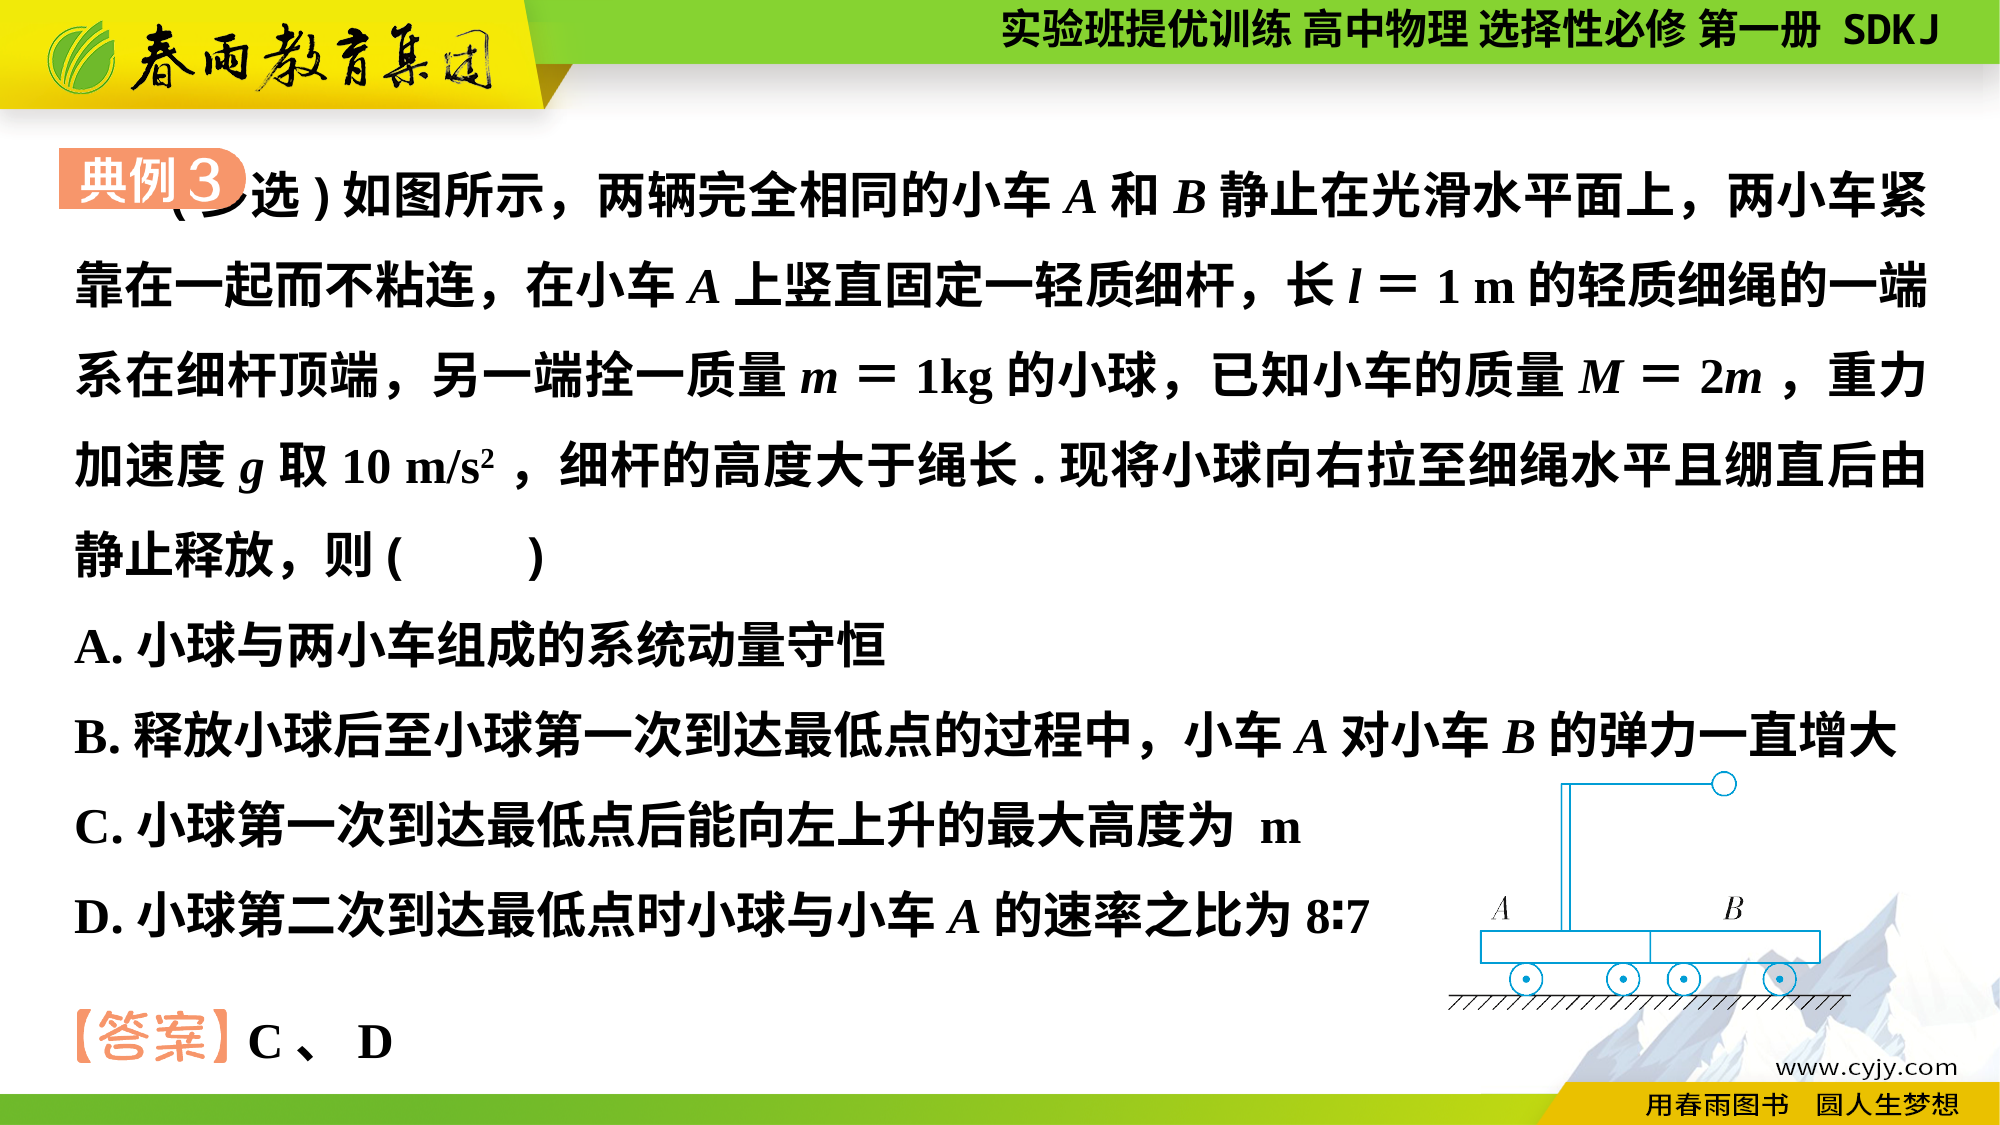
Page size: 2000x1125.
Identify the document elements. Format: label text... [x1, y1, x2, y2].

text_box C、D [232, 1001, 409, 1077]
picture [0, 0, 2000, 1125]
